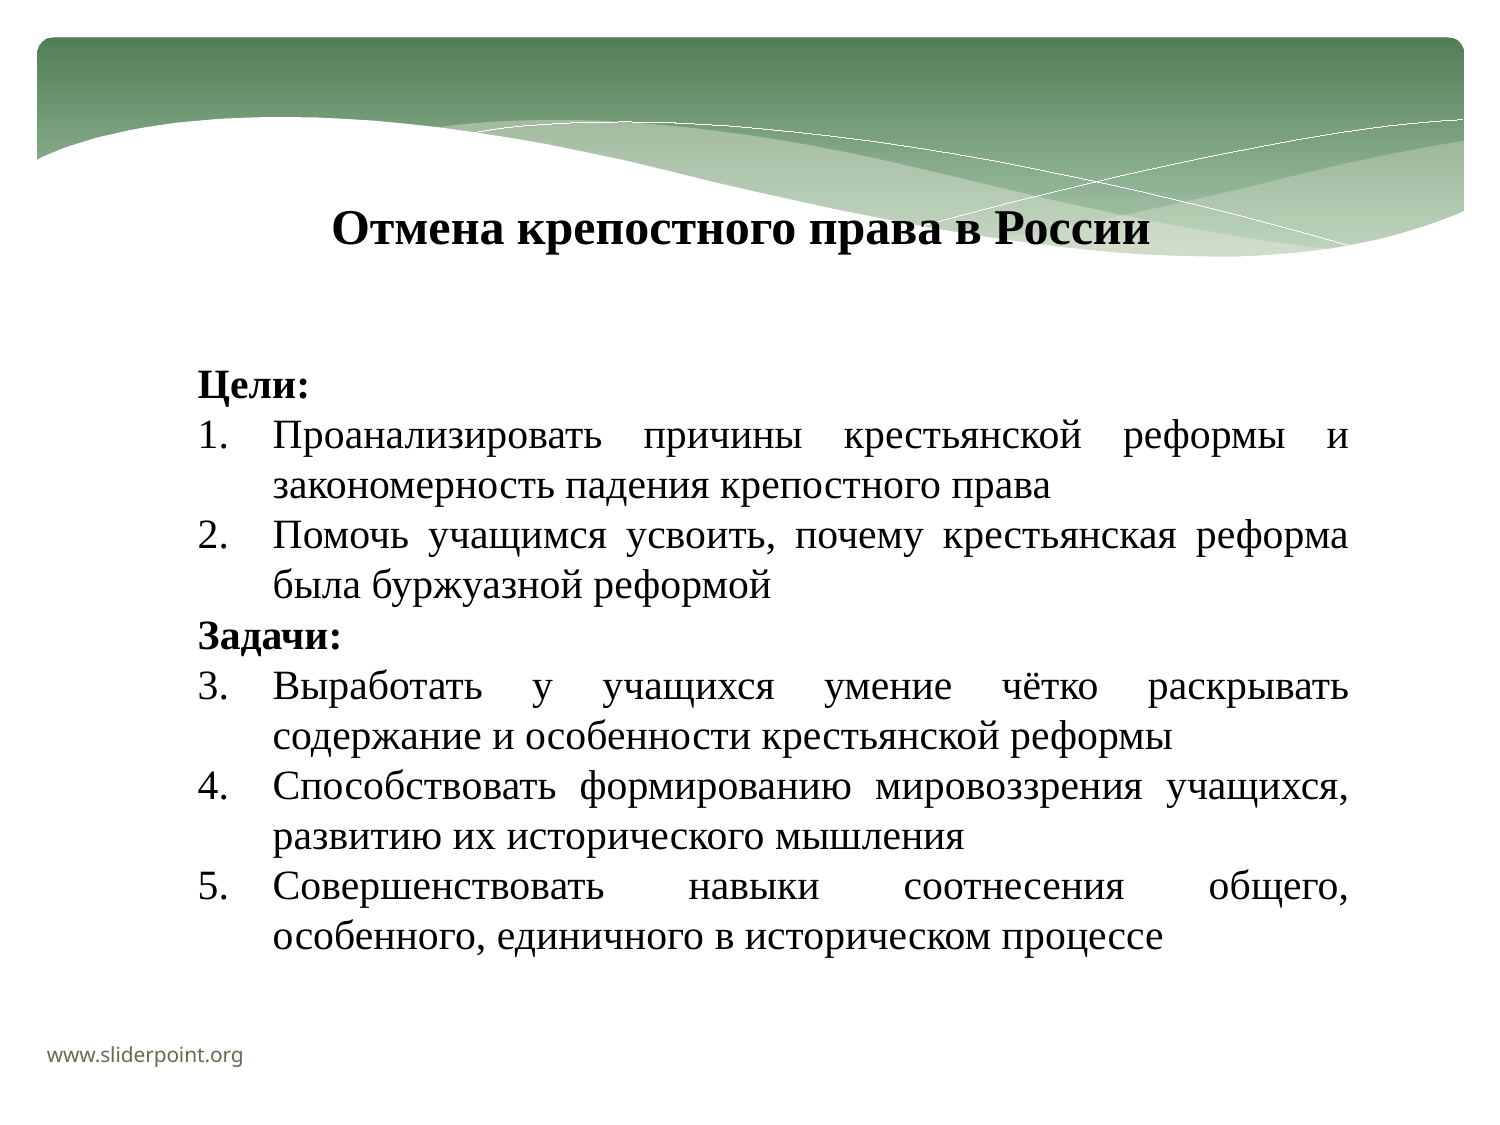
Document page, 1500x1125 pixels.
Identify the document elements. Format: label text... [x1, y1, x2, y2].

text_box Отмена крепостного права в России [316, 187, 1231, 263]
footer www.sliderpoint.org [31, 1025, 653, 1086]
text_box Цели: Проанализировать причины крестьянской реформы и закономерность падения крепостного права Помочь учащимся усвоить, почему крестьянская реформа была буржуазной реформой Задачи: Выработать у учащихся умение чётко раскрывать содержание и особенности крестьянской реформы Способствовать формированию мировоззрения учащихся, развитию их исторического мышления Совершенствовать навыки соотнесения общего, особенного, единичного в историческом процессе [182, 349, 1365, 1015]
